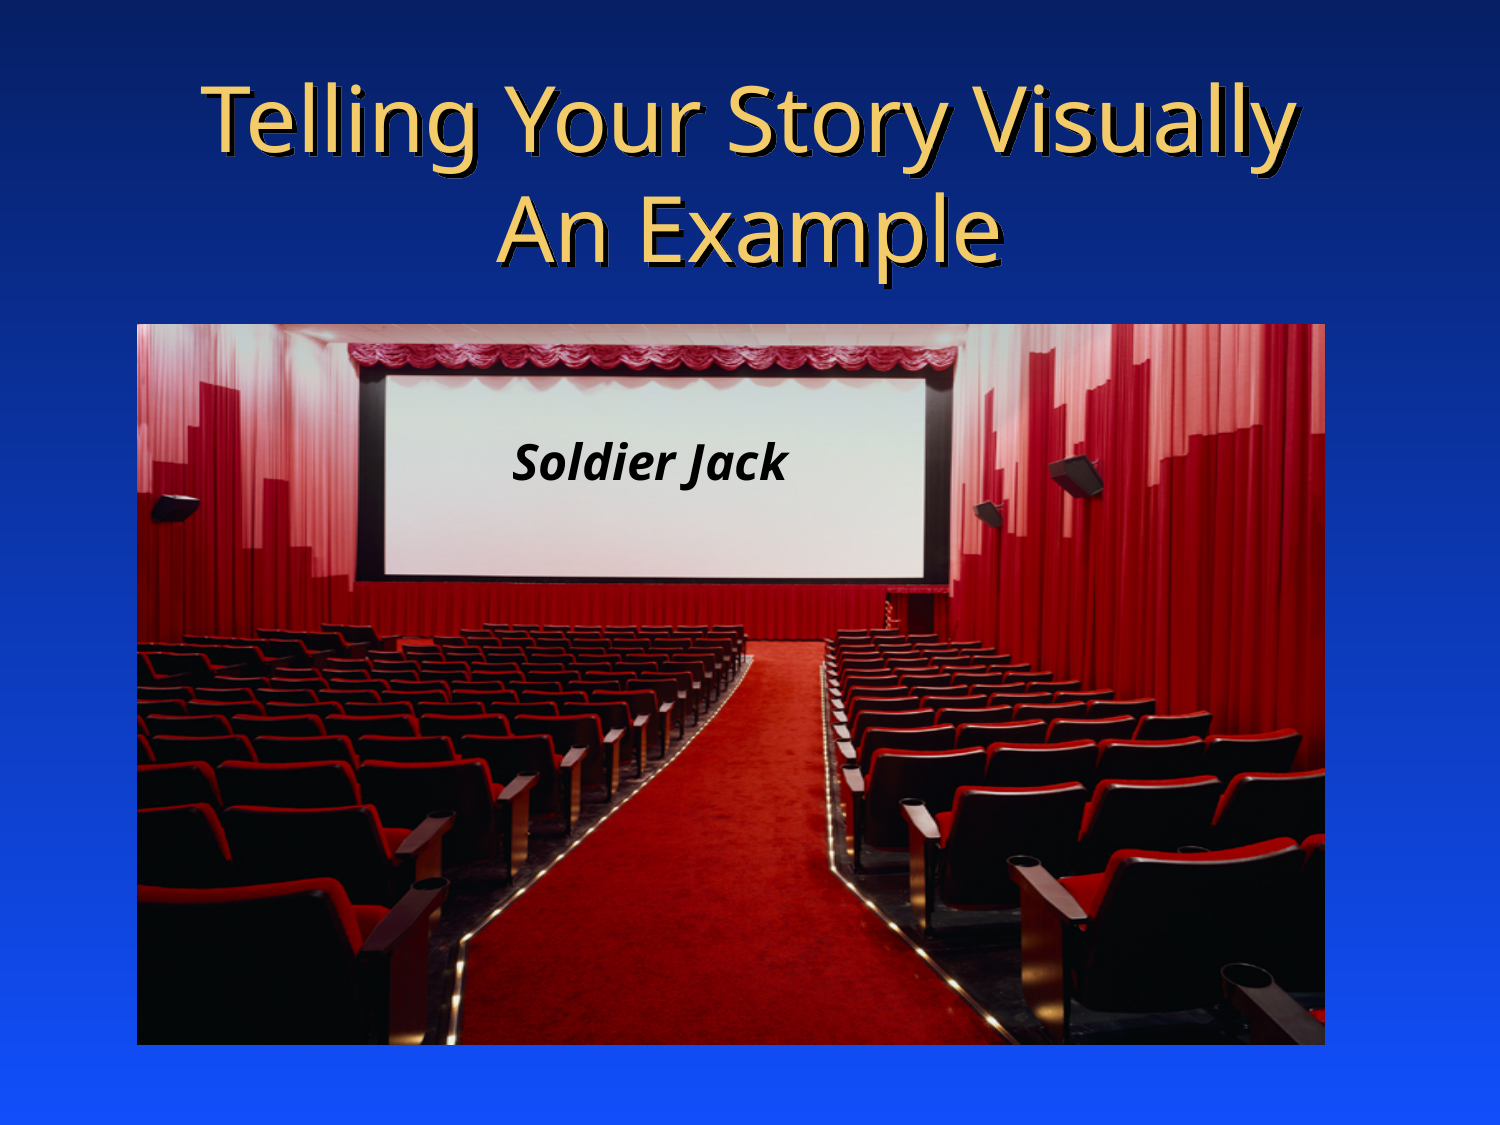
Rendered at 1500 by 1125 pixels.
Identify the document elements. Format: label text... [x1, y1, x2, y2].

picture [137, 324, 1326, 1046]
title Telling Your Story Visually An Example [111, 49, 1388, 292]
